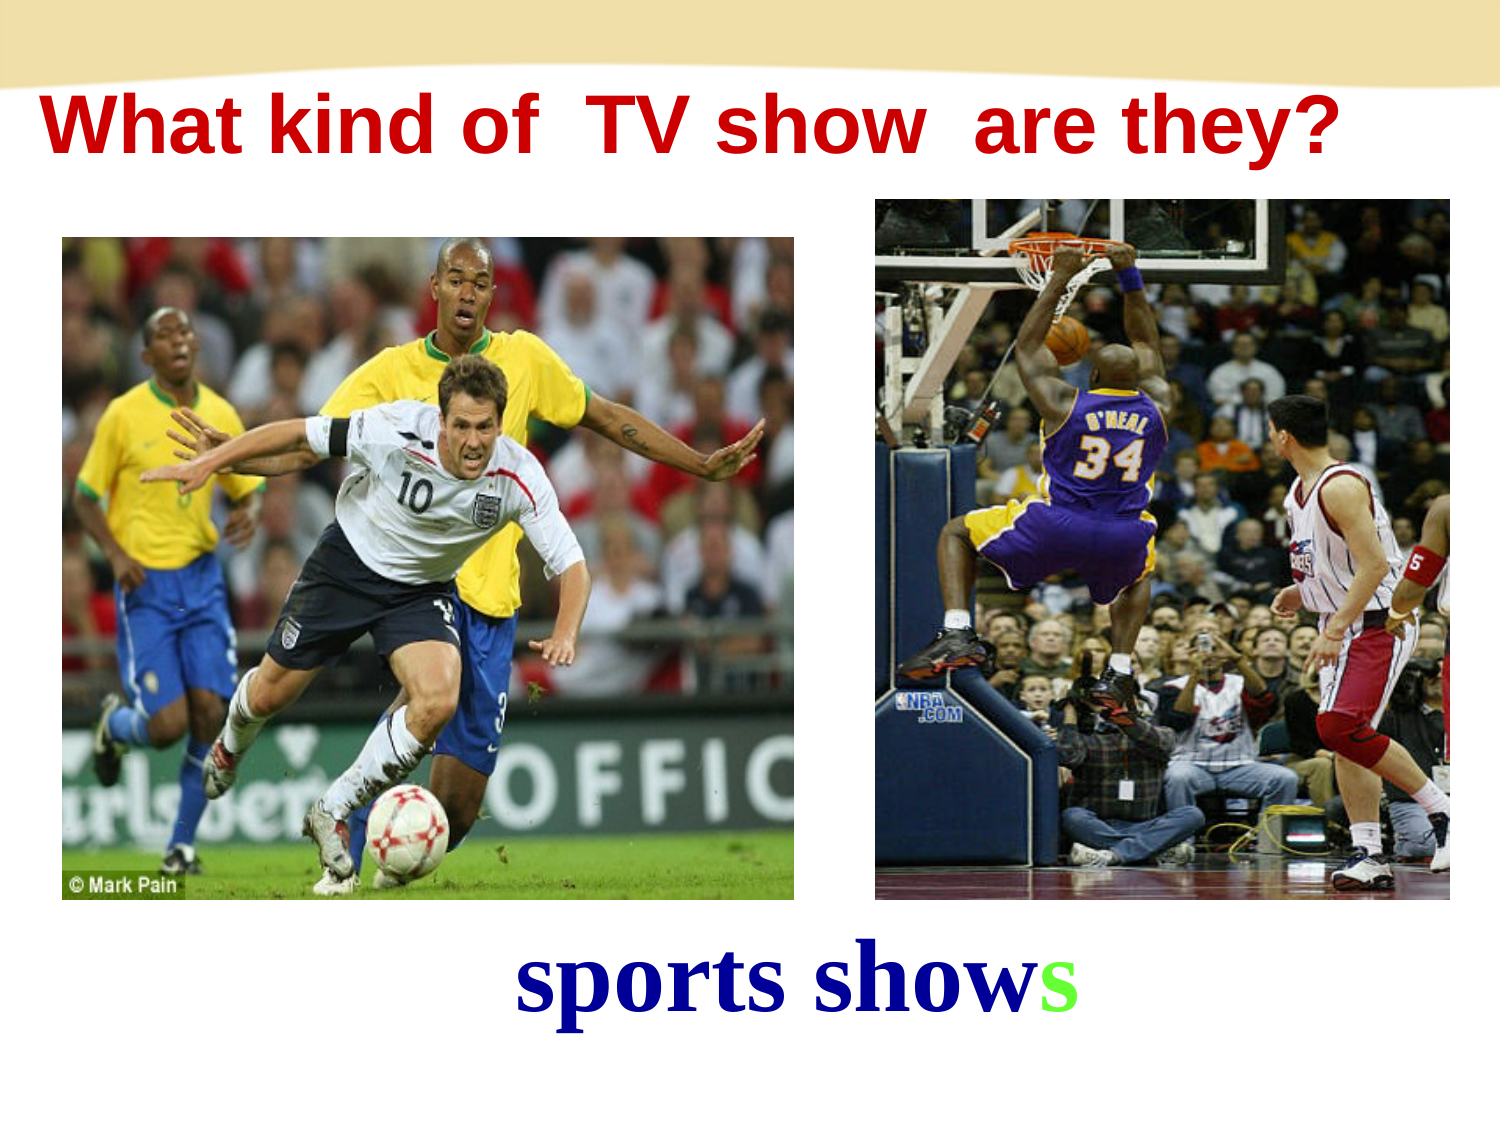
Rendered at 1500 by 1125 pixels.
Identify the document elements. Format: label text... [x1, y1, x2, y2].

picture [0, 0, 1500, 1125]
text_box sports shows [500, 899, 1095, 1040]
text_box What kind of TV show are they? [24, 62, 1500, 178]
